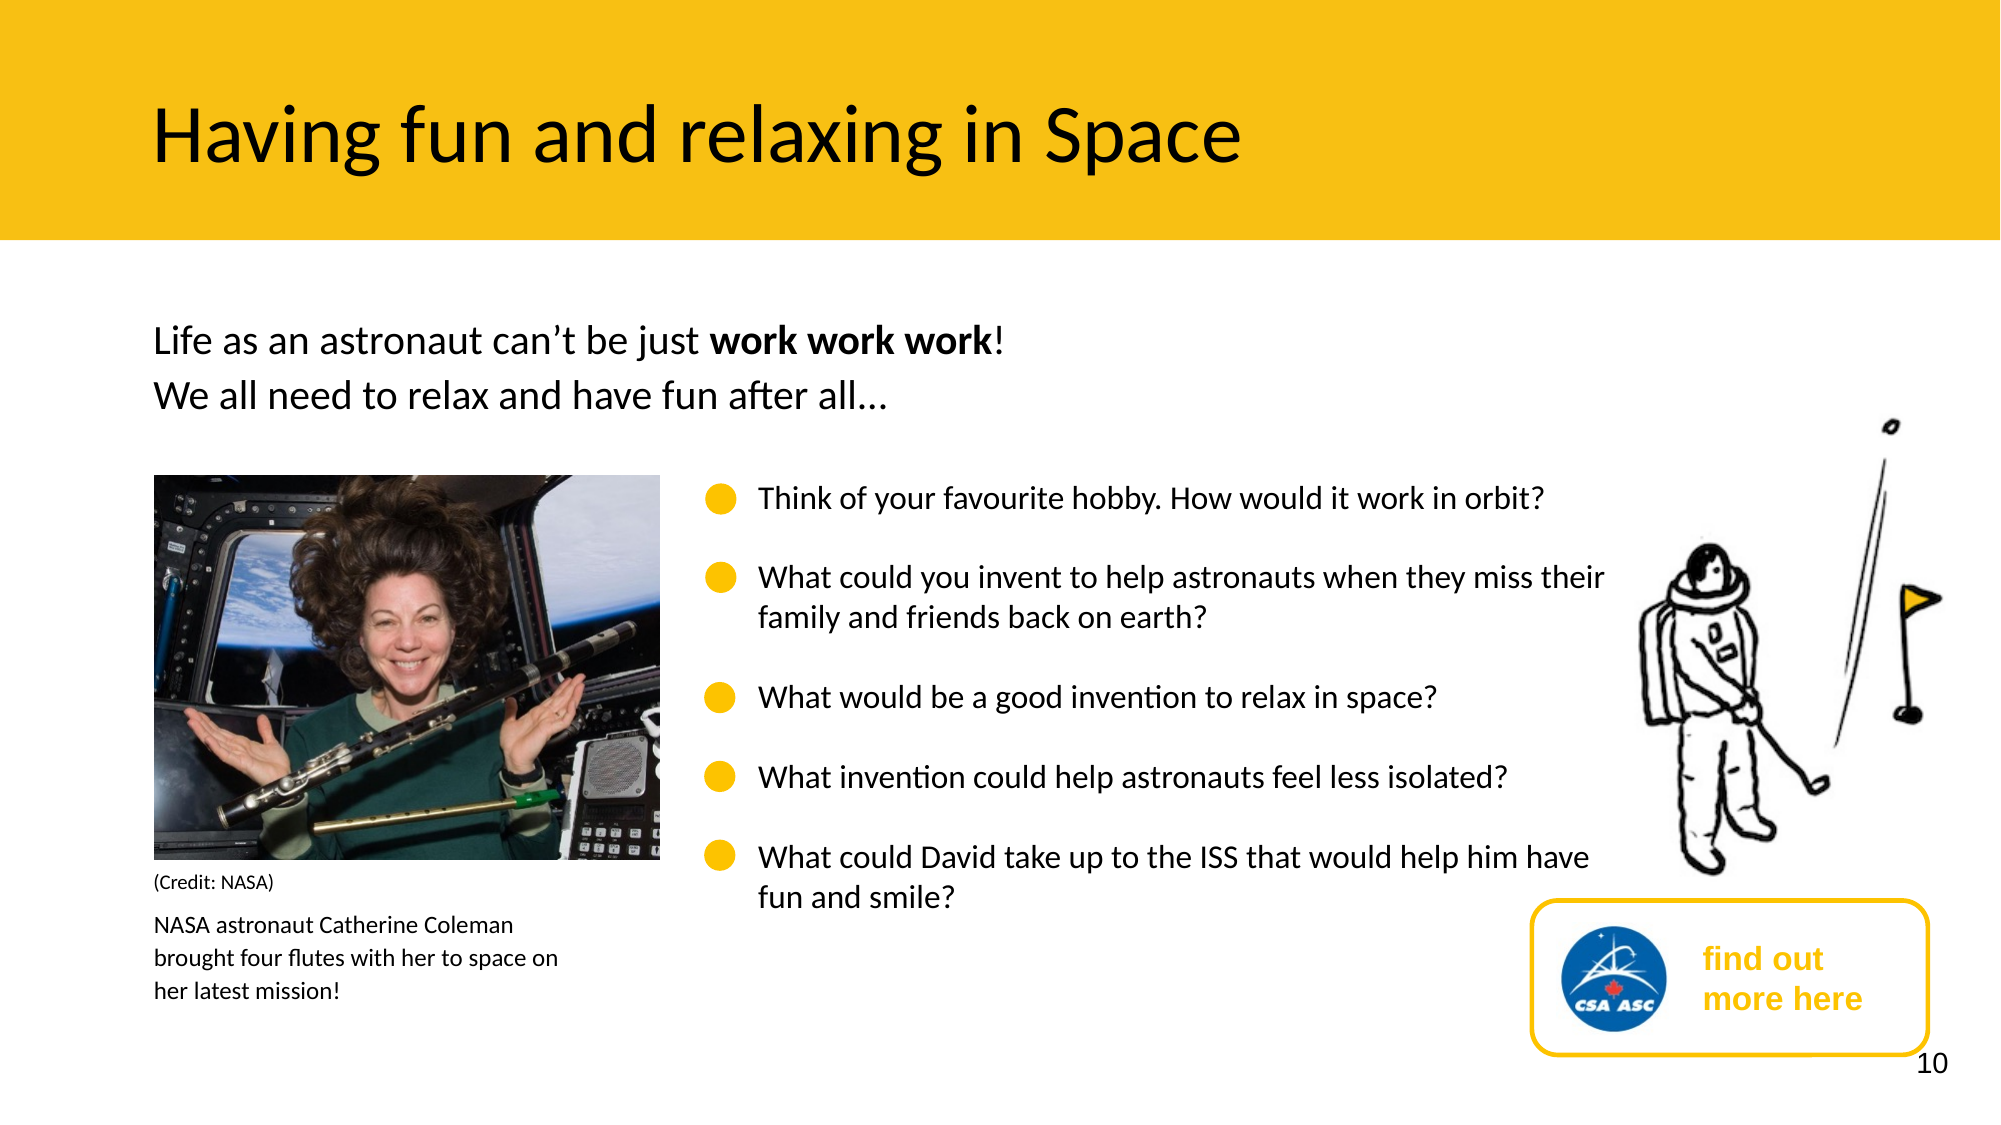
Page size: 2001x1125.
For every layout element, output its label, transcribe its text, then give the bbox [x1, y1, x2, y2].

text_box [705, 483, 737, 515]
text_box [704, 760, 736, 793]
text_box [705, 561, 737, 593]
text_box [704, 839, 736, 871]
text_box find out more here [1687, 929, 1881, 1026]
text_box 10 [1899, 1029, 1964, 1100]
text_box [1531, 900, 1928, 1055]
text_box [138, 475, 660, 1050]
text_box [704, 681, 736, 714]
text_box Life as an astronaut can’t be just work work work! We all need to relax and have fun after all... [138, 300, 1217, 435]
picture [1556, 922, 1670, 1036]
title Having fun and relaxing in Space [137, 26, 1863, 244]
text_box Think of your favourite hobby. How would it work in orbit? What could you invent to help astronauts when they miss their family and friends back on earth? What would be a good invention to relax in space? What invention could help astronauts feel less isolated? What could David take up to the ISS that would help him have fun and smile? [743, 468, 1601, 928]
picture [1606, 401, 1959, 900]
